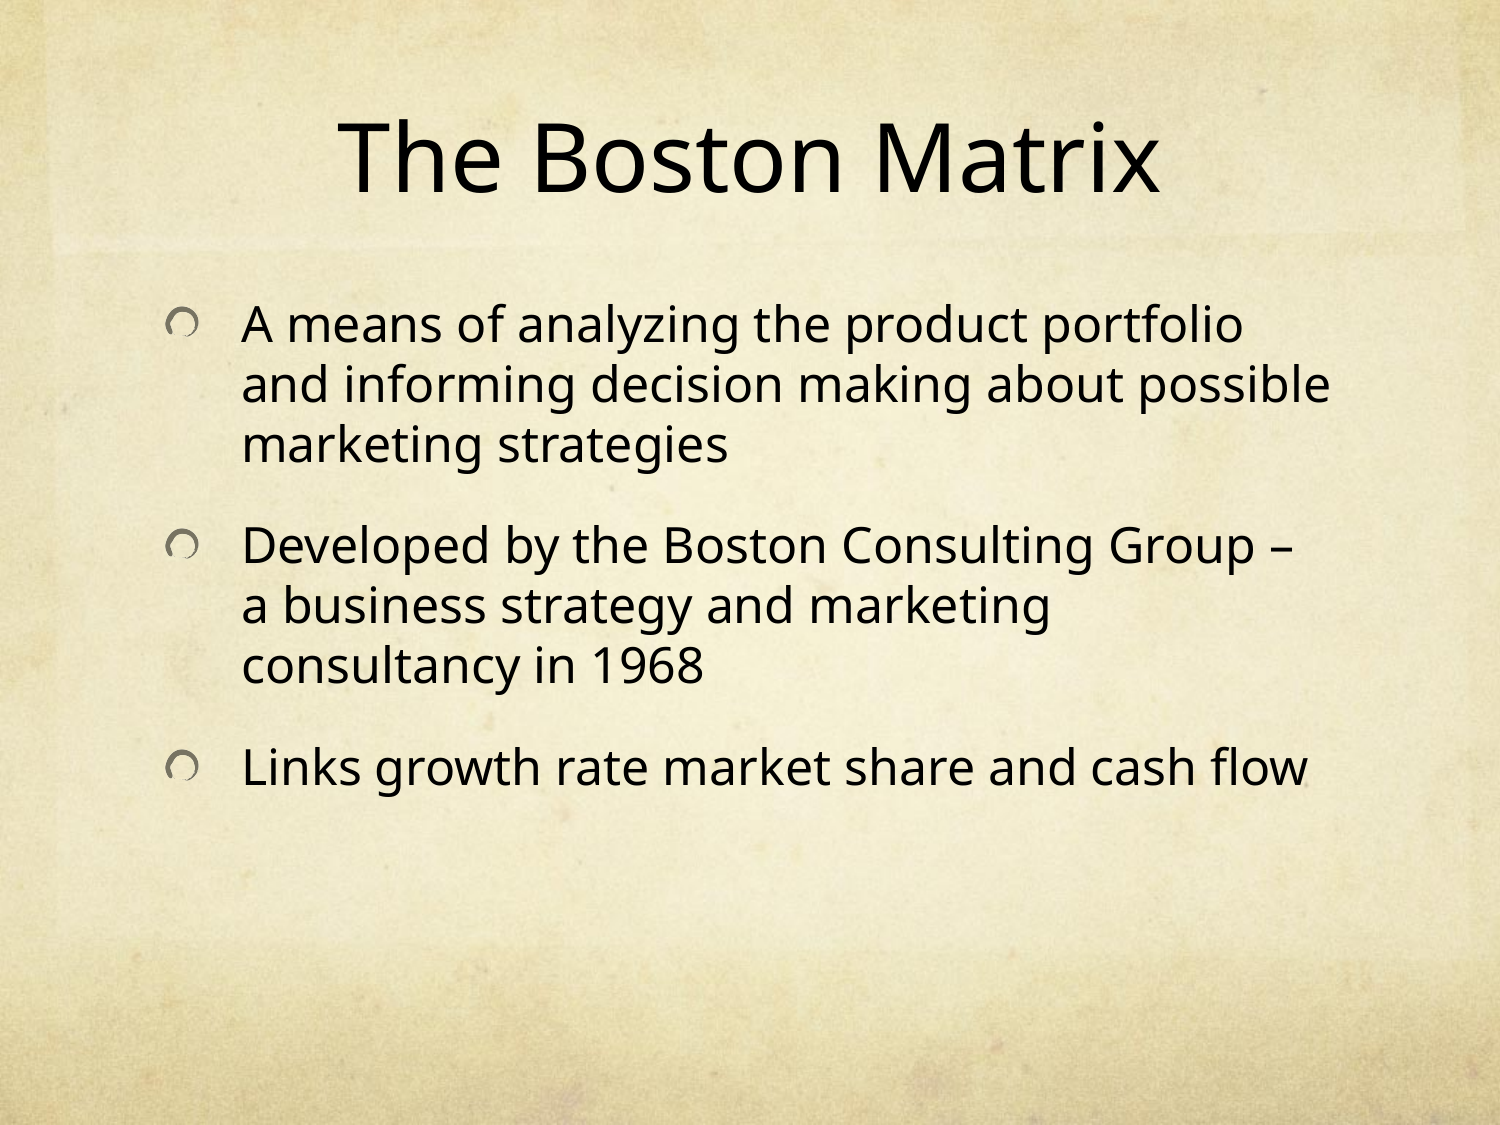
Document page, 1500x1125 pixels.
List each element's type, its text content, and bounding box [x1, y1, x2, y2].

list A means of analyzing the product portfolio and informing decision making about possible marketing strategies Developed by the Boston Consulting Group – a business strategy and marketing consultancy in 1968 Links growth rate market share and cash flow [150, 284, 1350, 950]
picture [0, 0, 1500, 1125]
title The Boston Matrix [150, 82, 1350, 225]
